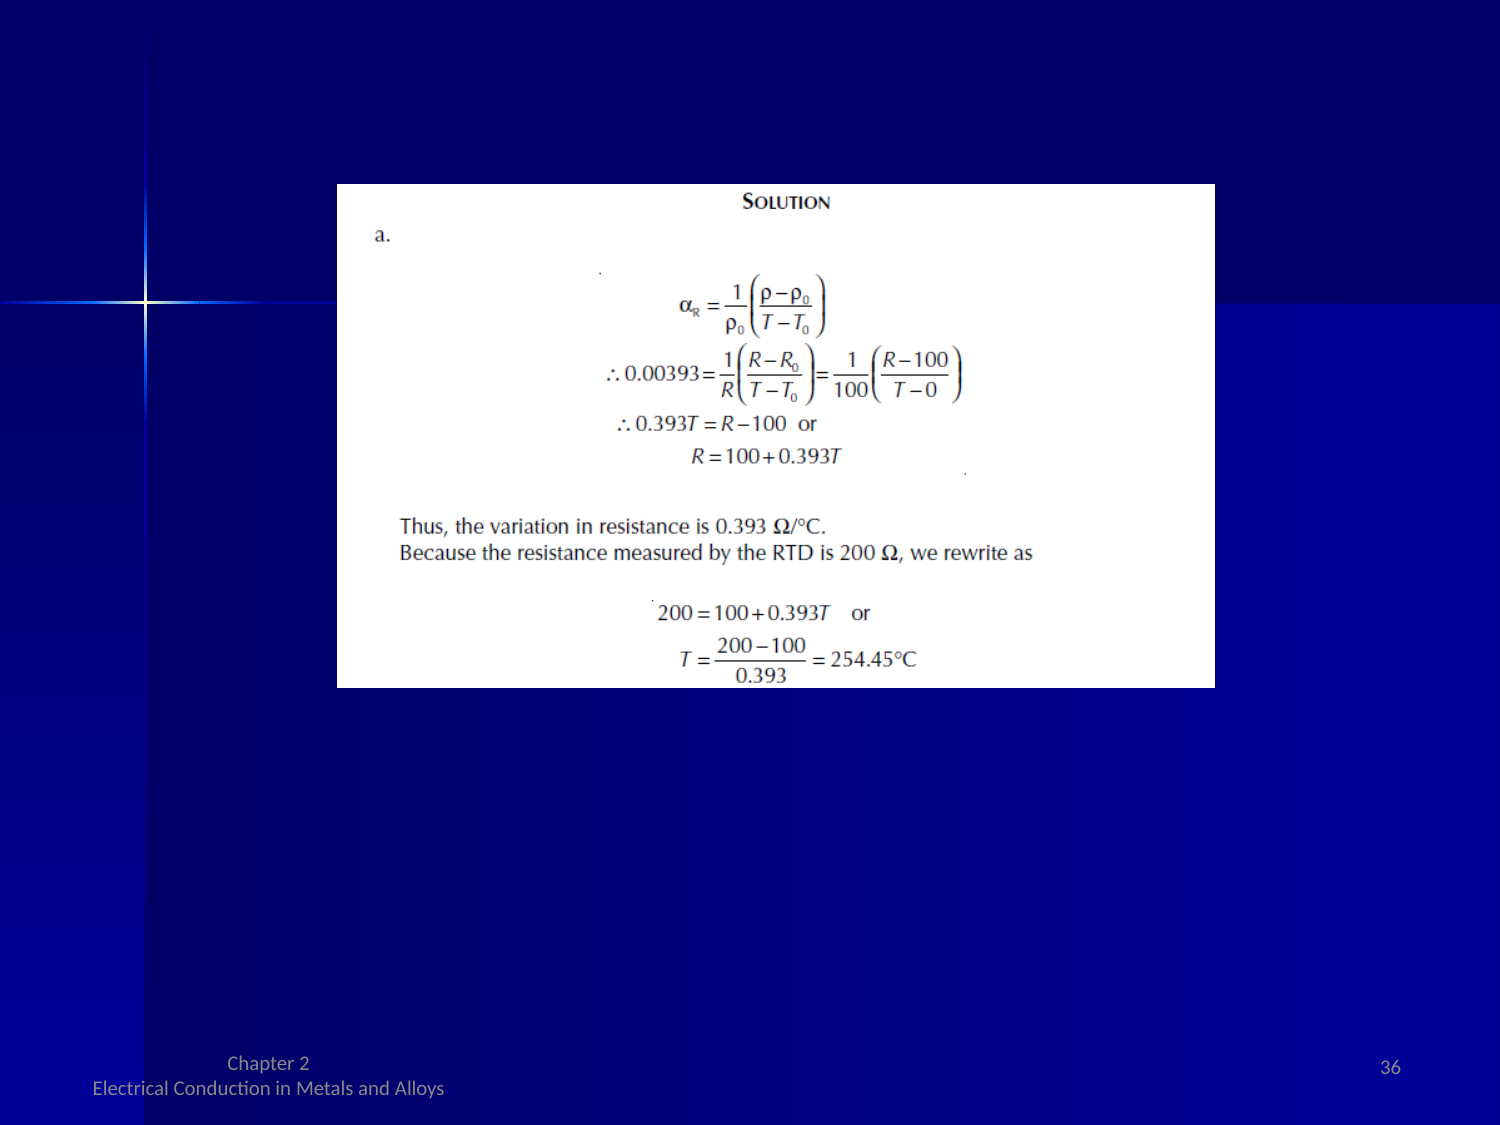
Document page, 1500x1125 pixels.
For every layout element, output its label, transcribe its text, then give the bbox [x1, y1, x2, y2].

picture [337, 184, 1216, 688]
slide_number Chapter 2 Electrical Conduction in Metals and Alloys [74, 1037, 463, 1113]
